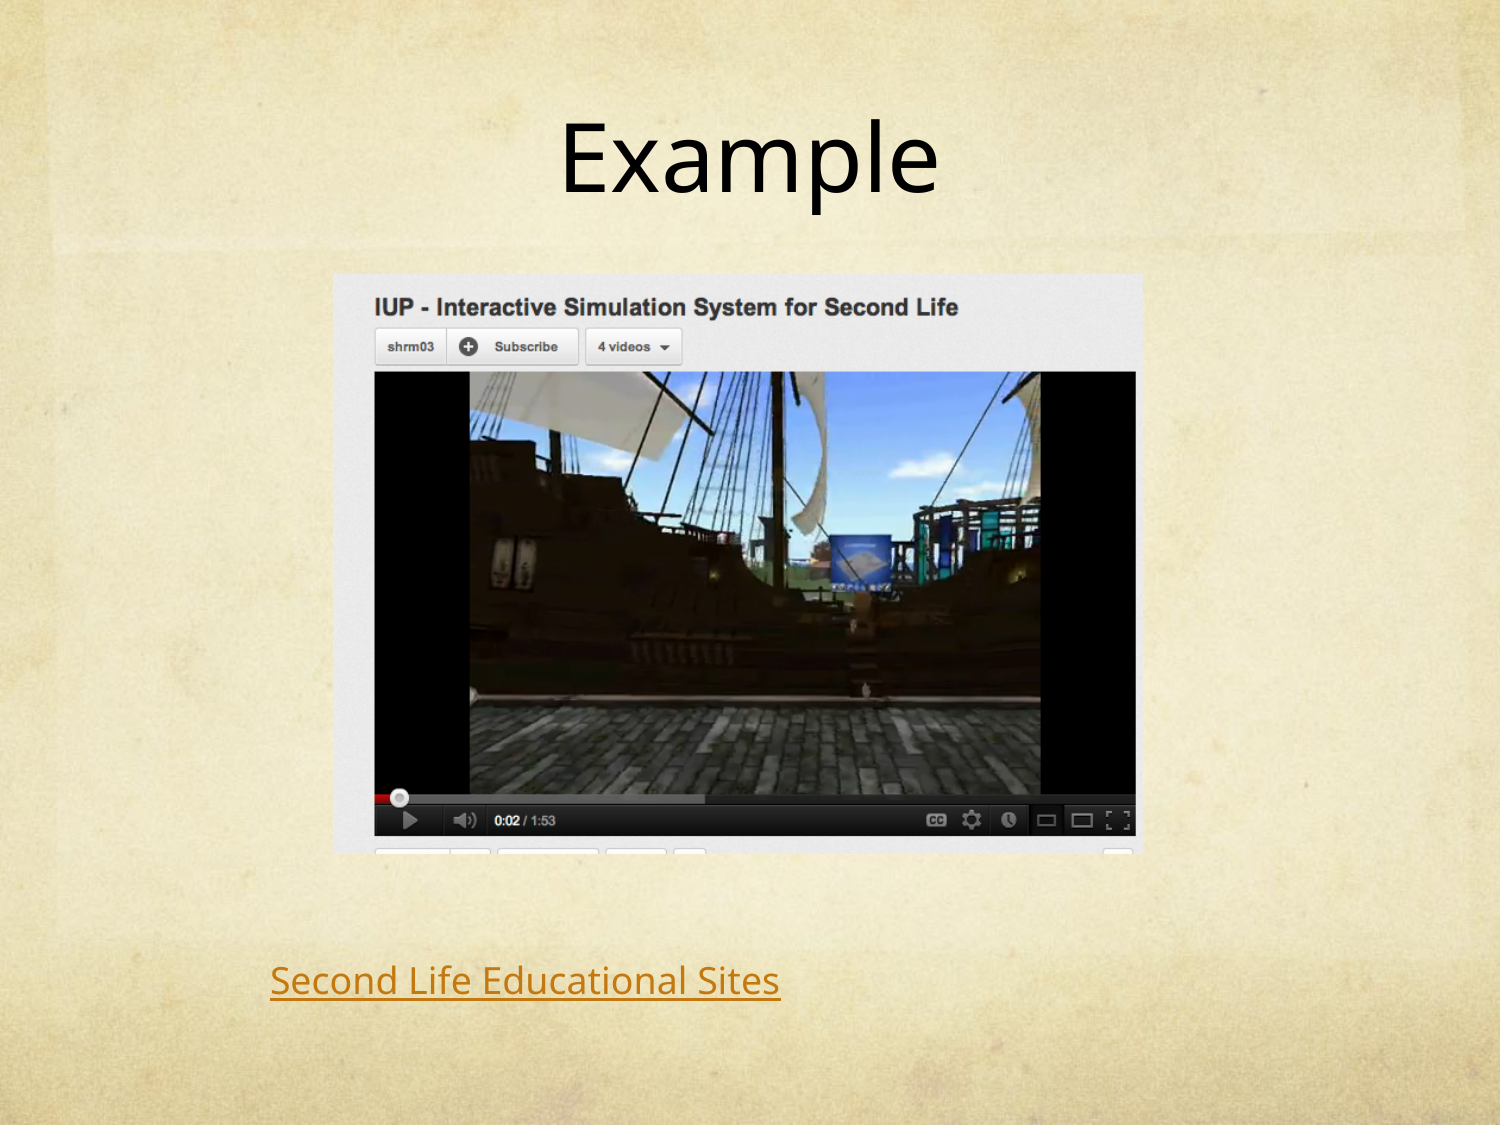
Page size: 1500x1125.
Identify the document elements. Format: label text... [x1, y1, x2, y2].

text_box Second Life Educational Sites [255, 949, 796, 1016]
title Example [150, 82, 1350, 225]
picture [0, 0, 1500, 1125]
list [199, 274, 1276, 854]
